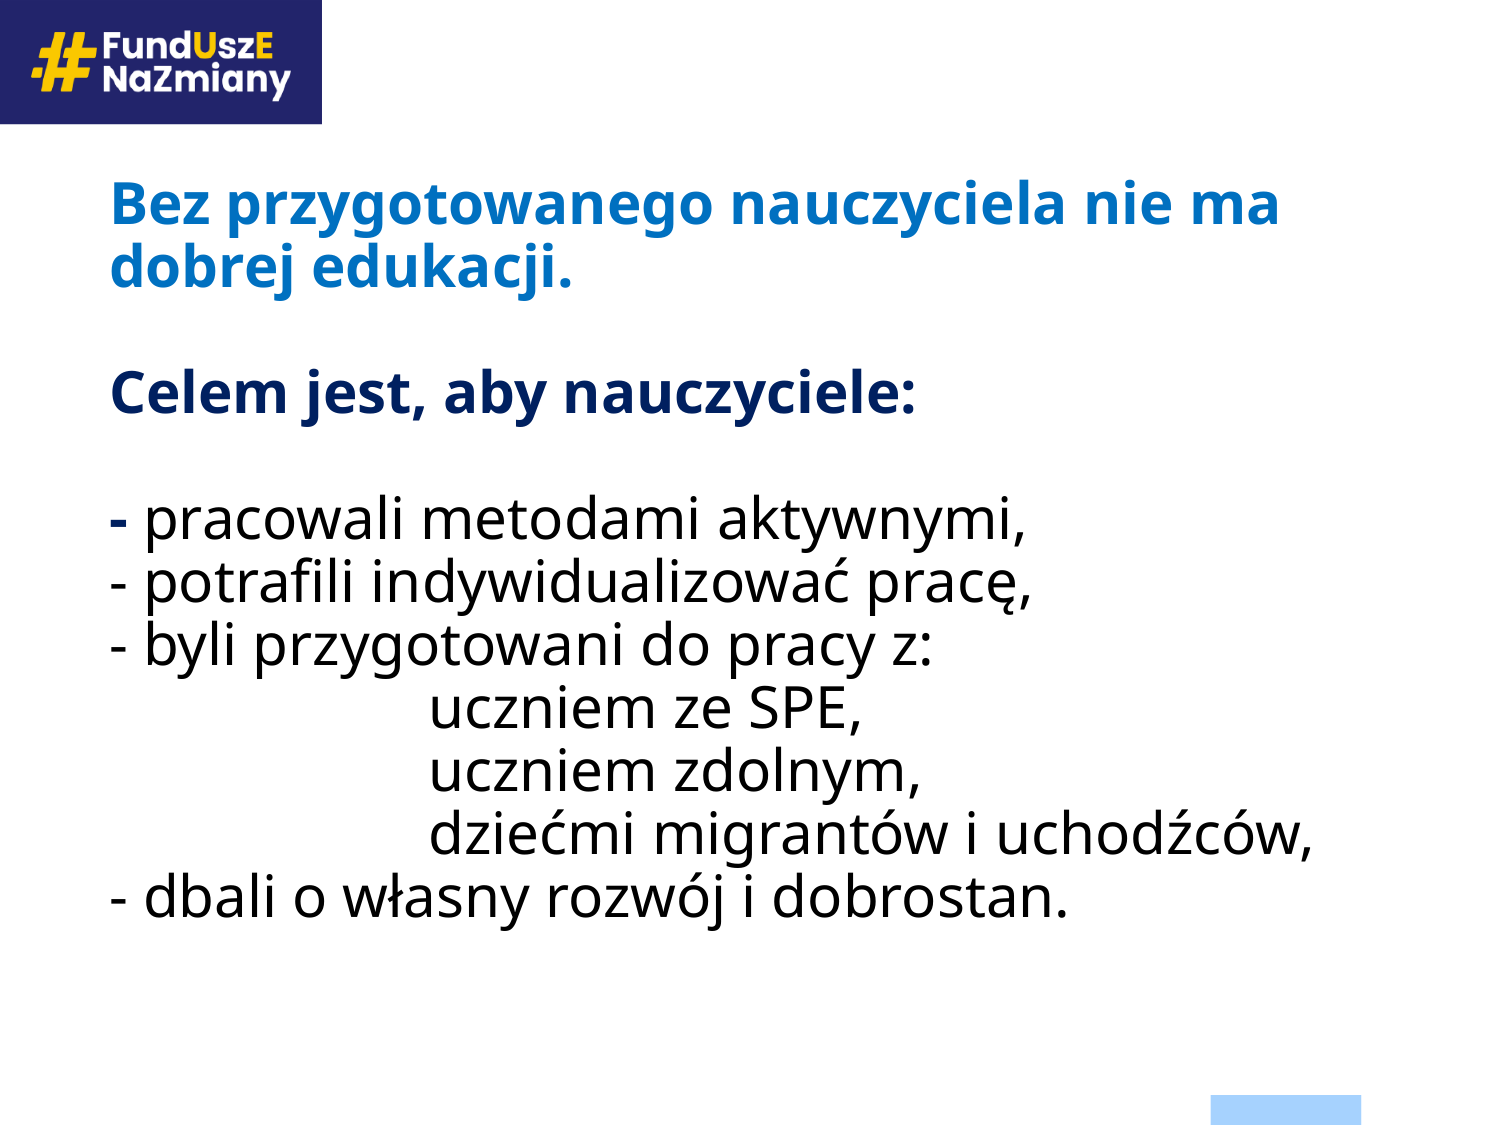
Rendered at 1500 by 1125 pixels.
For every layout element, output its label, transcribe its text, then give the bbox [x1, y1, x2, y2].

picture [0, 0, 1500, 1125]
title Bez przygotowanego nauczyciela nie ma dobrej edukacji. Celem jest, aby nauczyciele: - pracowali metodami aktywnymi, - potrafili indywidualizować pracę, - byli przygotowani do pracy z: uczniem ze SPE, uczniem zdolnym, dziećmi migrantów i uchodźców, - dbali o własny rozwój i dobrostan. [94, 160, 1388, 1014]
